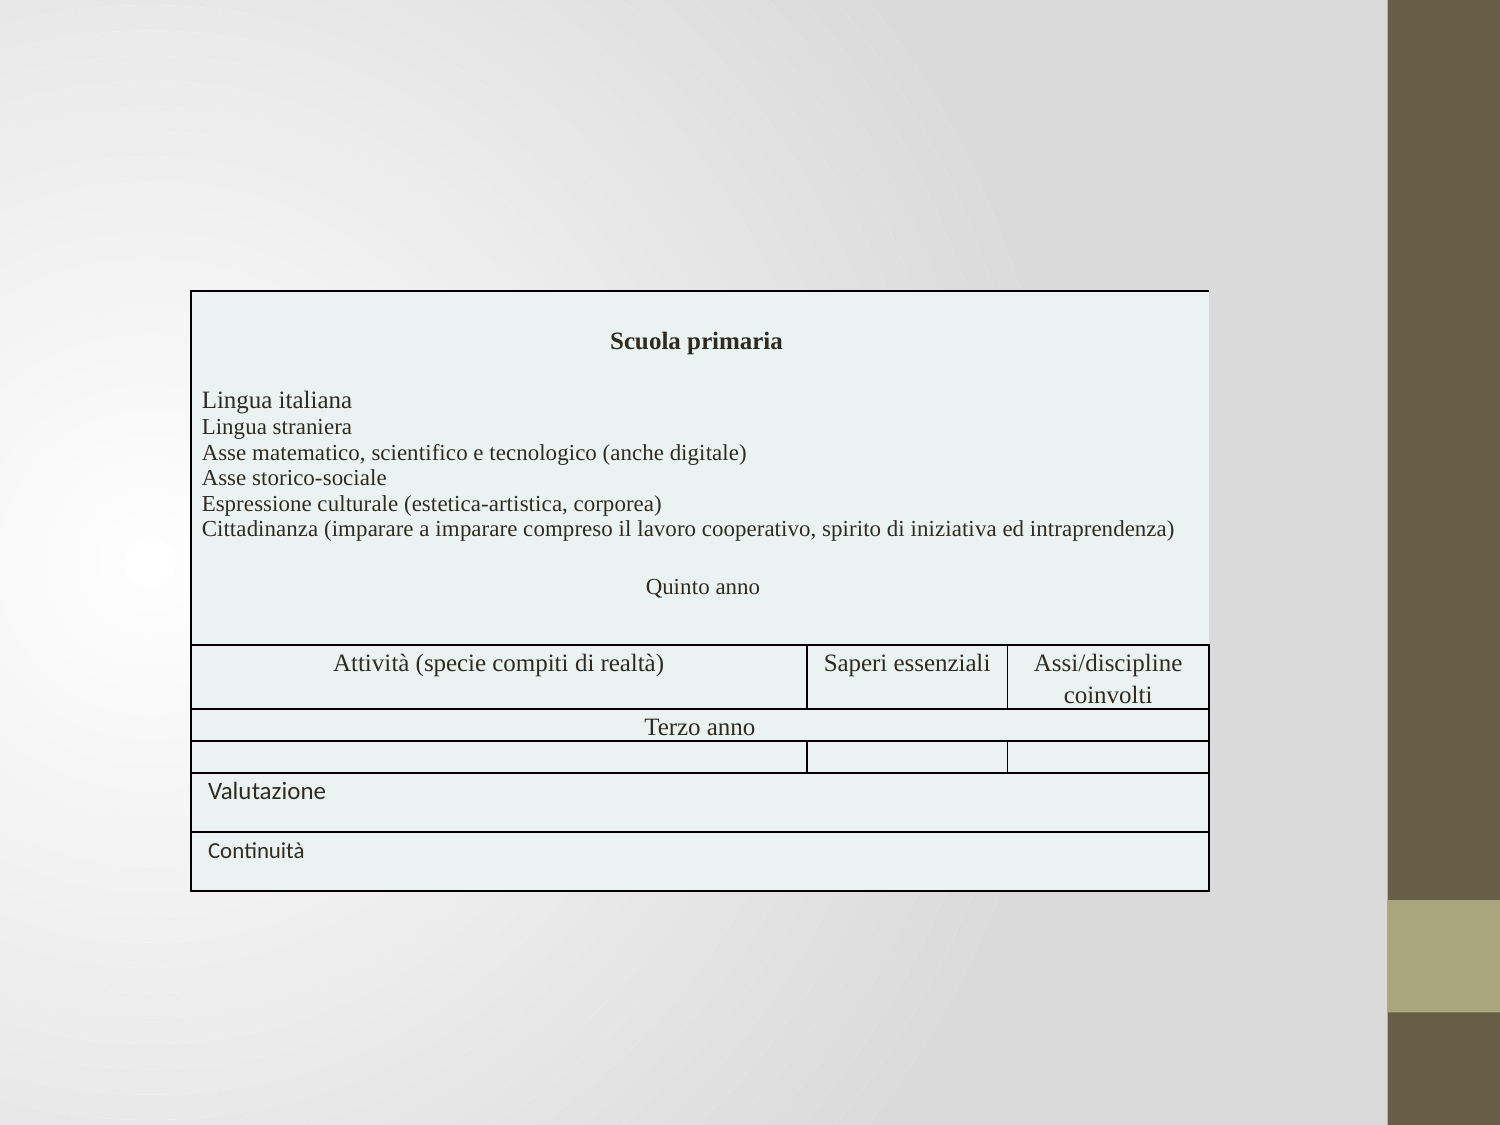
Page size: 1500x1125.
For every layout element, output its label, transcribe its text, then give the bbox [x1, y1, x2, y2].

table_cell [808, 742, 1007, 772]
table_header Scuola primaria Lingua italiana Lingua straniera Asse matematico, scientifico e tecnologico (anche digitale) Asse storico-sociale Espressione culturale (estetica-artistica, corporea) Cittadinanza (imparare a imparare compreso il lavoro cooperativo, spirito di iniziativa ed intraprendenza) Quinto anno [192, 292, 1209, 644]
table_cell [1008, 742, 1208, 772]
table_cell [192, 742, 806, 772]
table_cell Assi/discipline coinvolti [1008, 646, 1208, 708]
table_cell Terzo anno [192, 710, 1208, 740]
table_cell Valutazione [192, 774, 1208, 831]
table_cell Continuità [192, 833, 1208, 890]
table_cell Saperi essenziali [808, 646, 1007, 708]
table_cell Attività (specie compiti di realtà) [192, 646, 806, 708]
